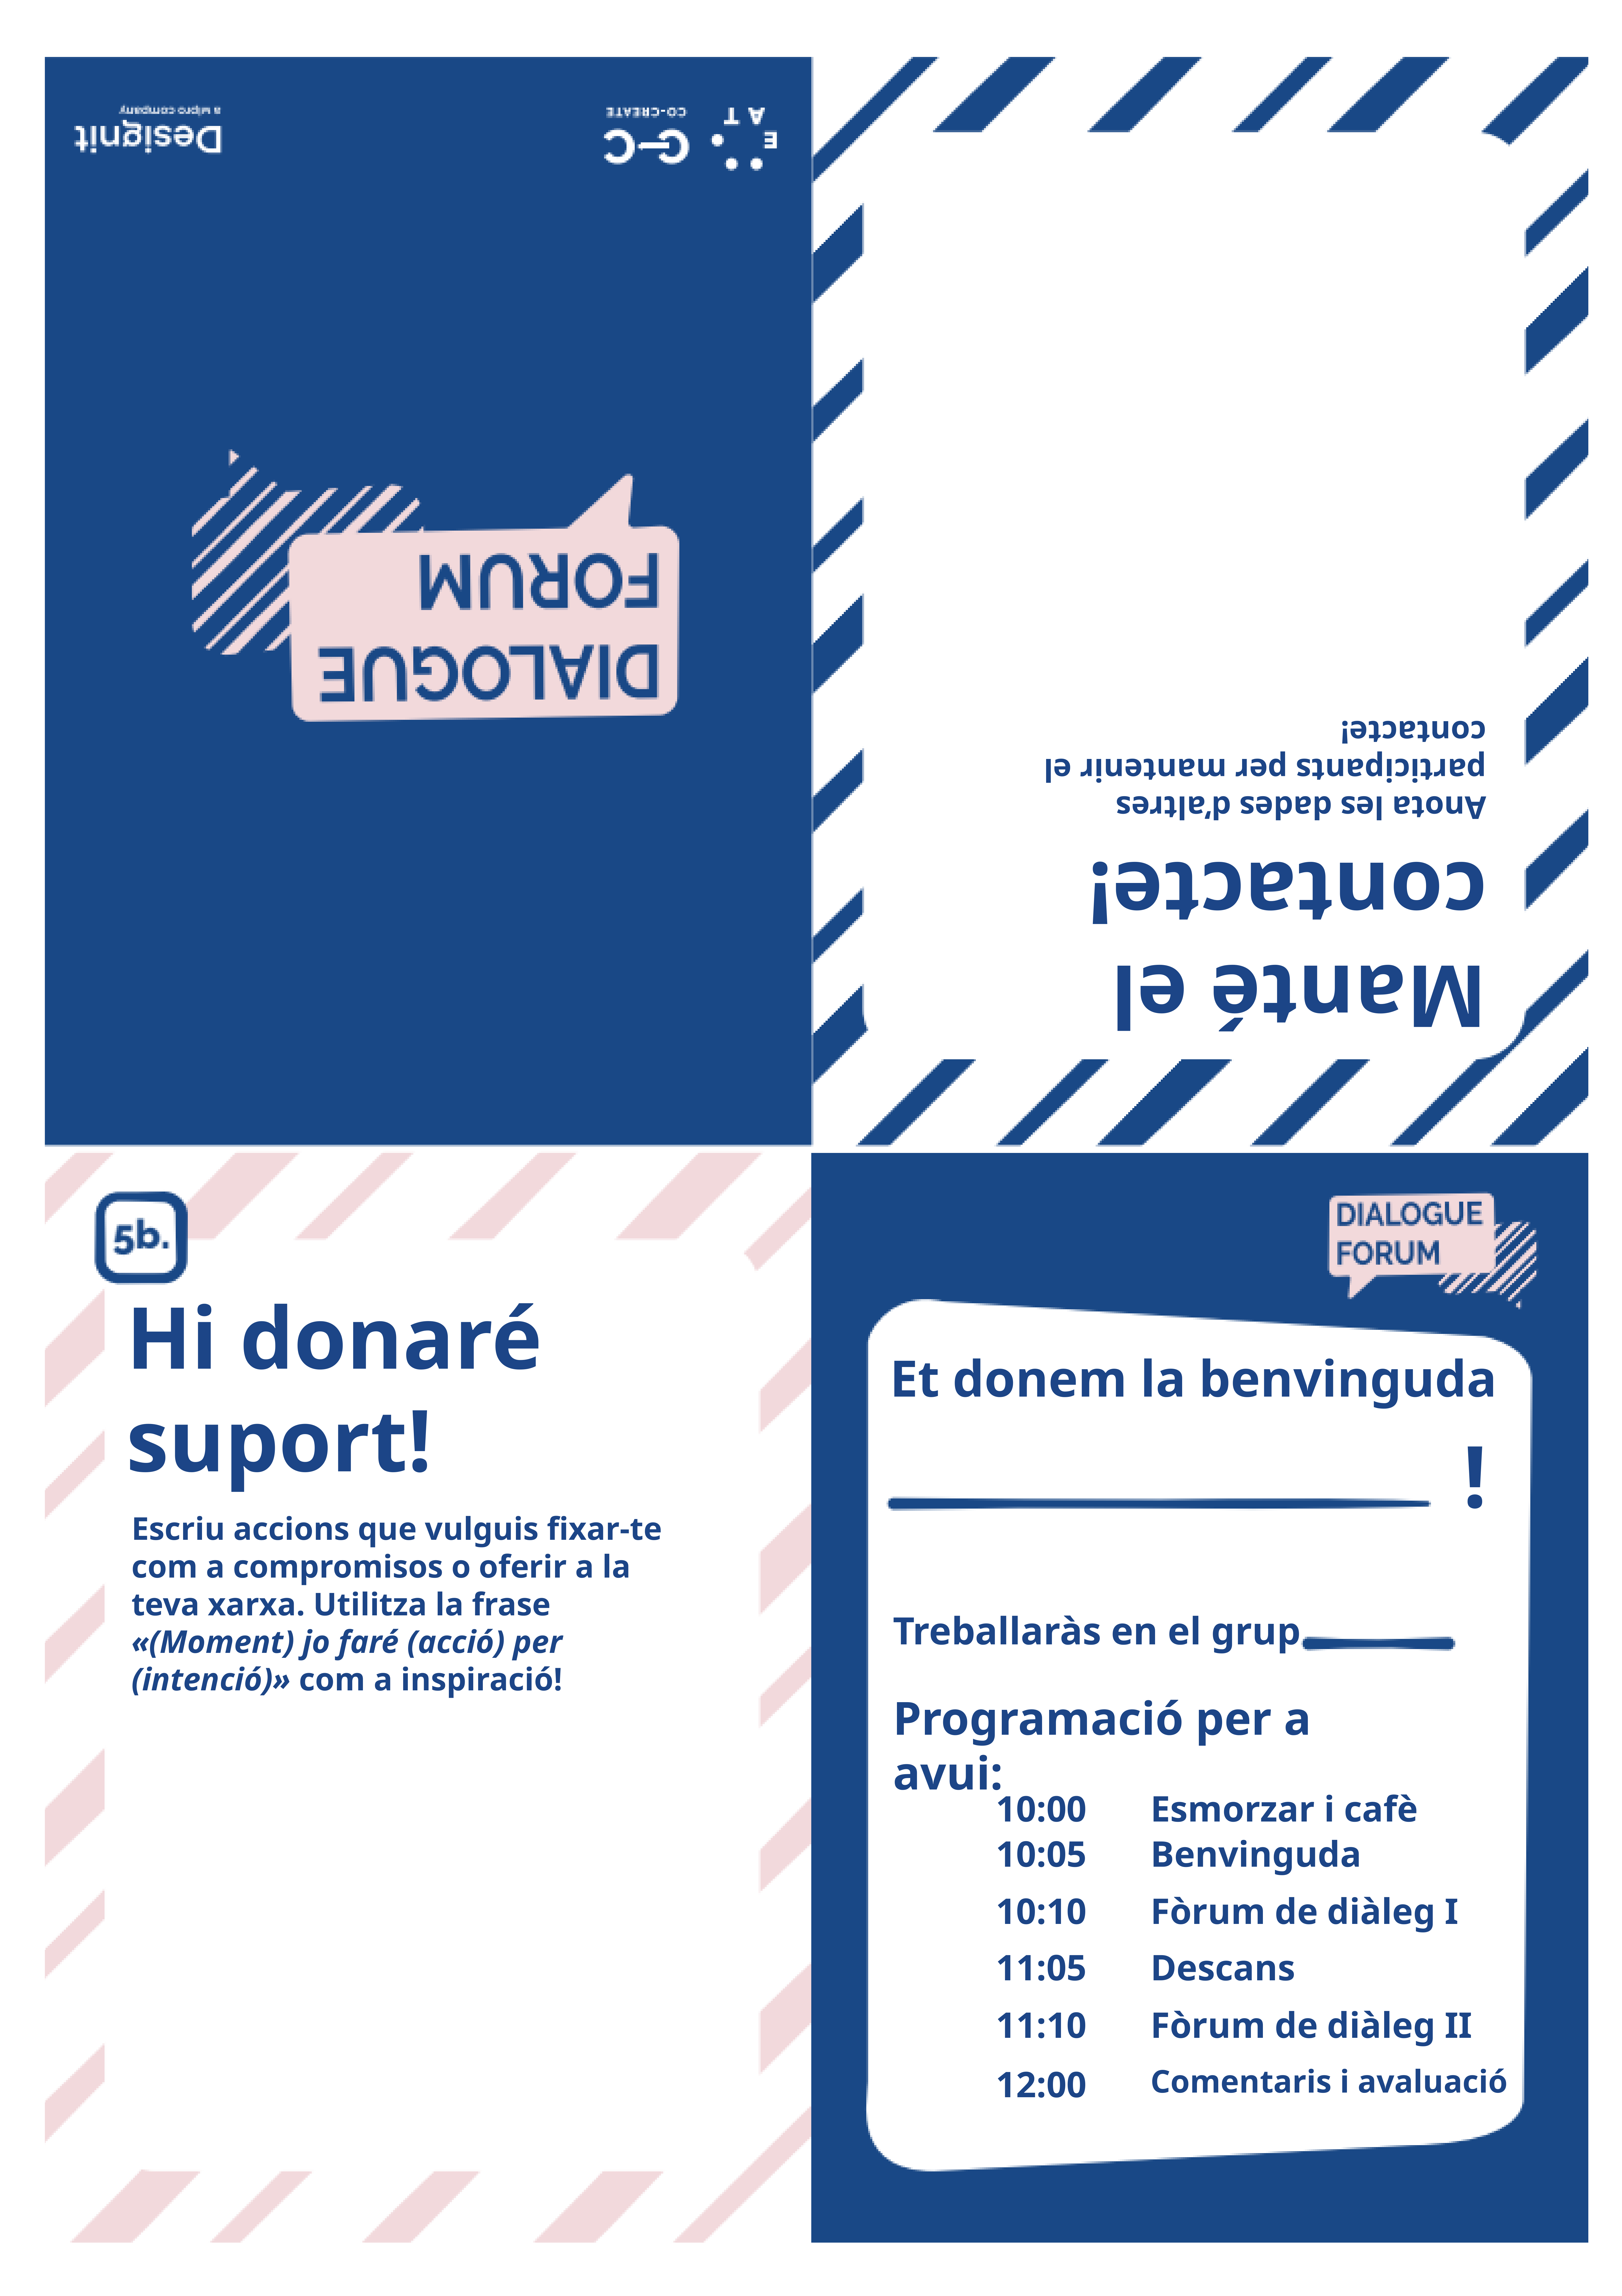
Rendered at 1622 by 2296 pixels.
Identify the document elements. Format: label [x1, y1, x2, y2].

text_box [45, 8, 1589, 2288]
